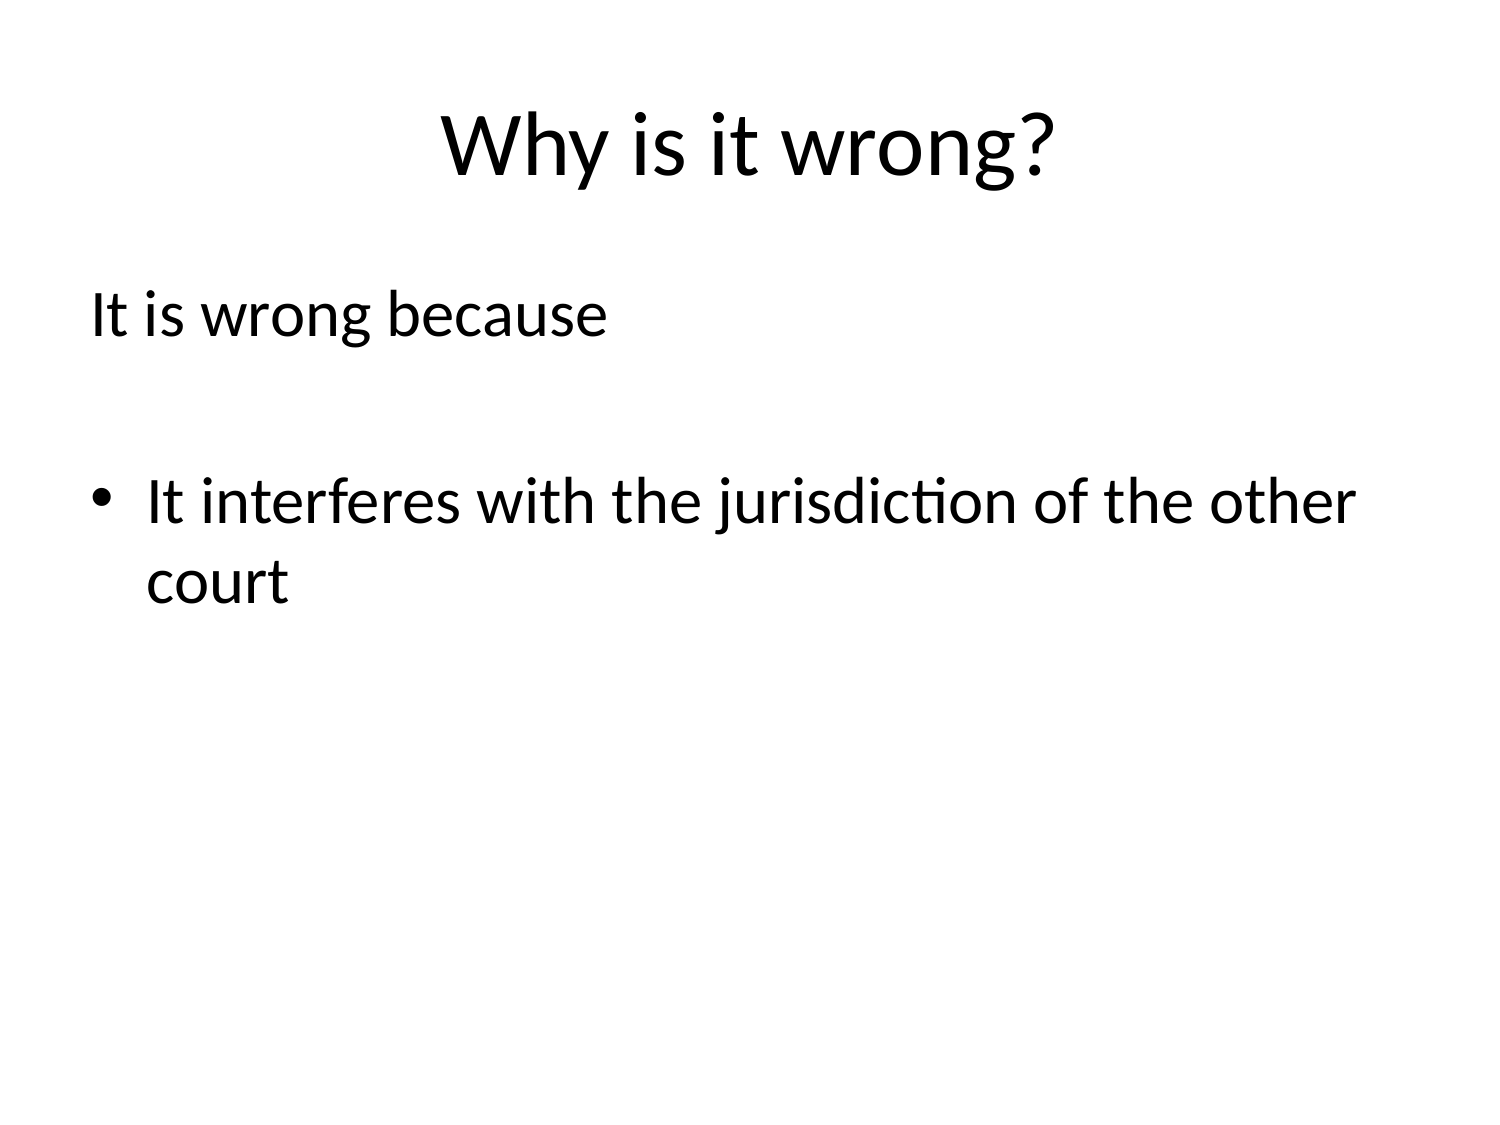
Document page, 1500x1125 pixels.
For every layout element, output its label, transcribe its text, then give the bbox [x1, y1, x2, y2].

list It is wrong because It interferes with the jurisdiction of the other court [75, 262, 1425, 1005]
title Why is it wrong? [75, 45, 1425, 233]
